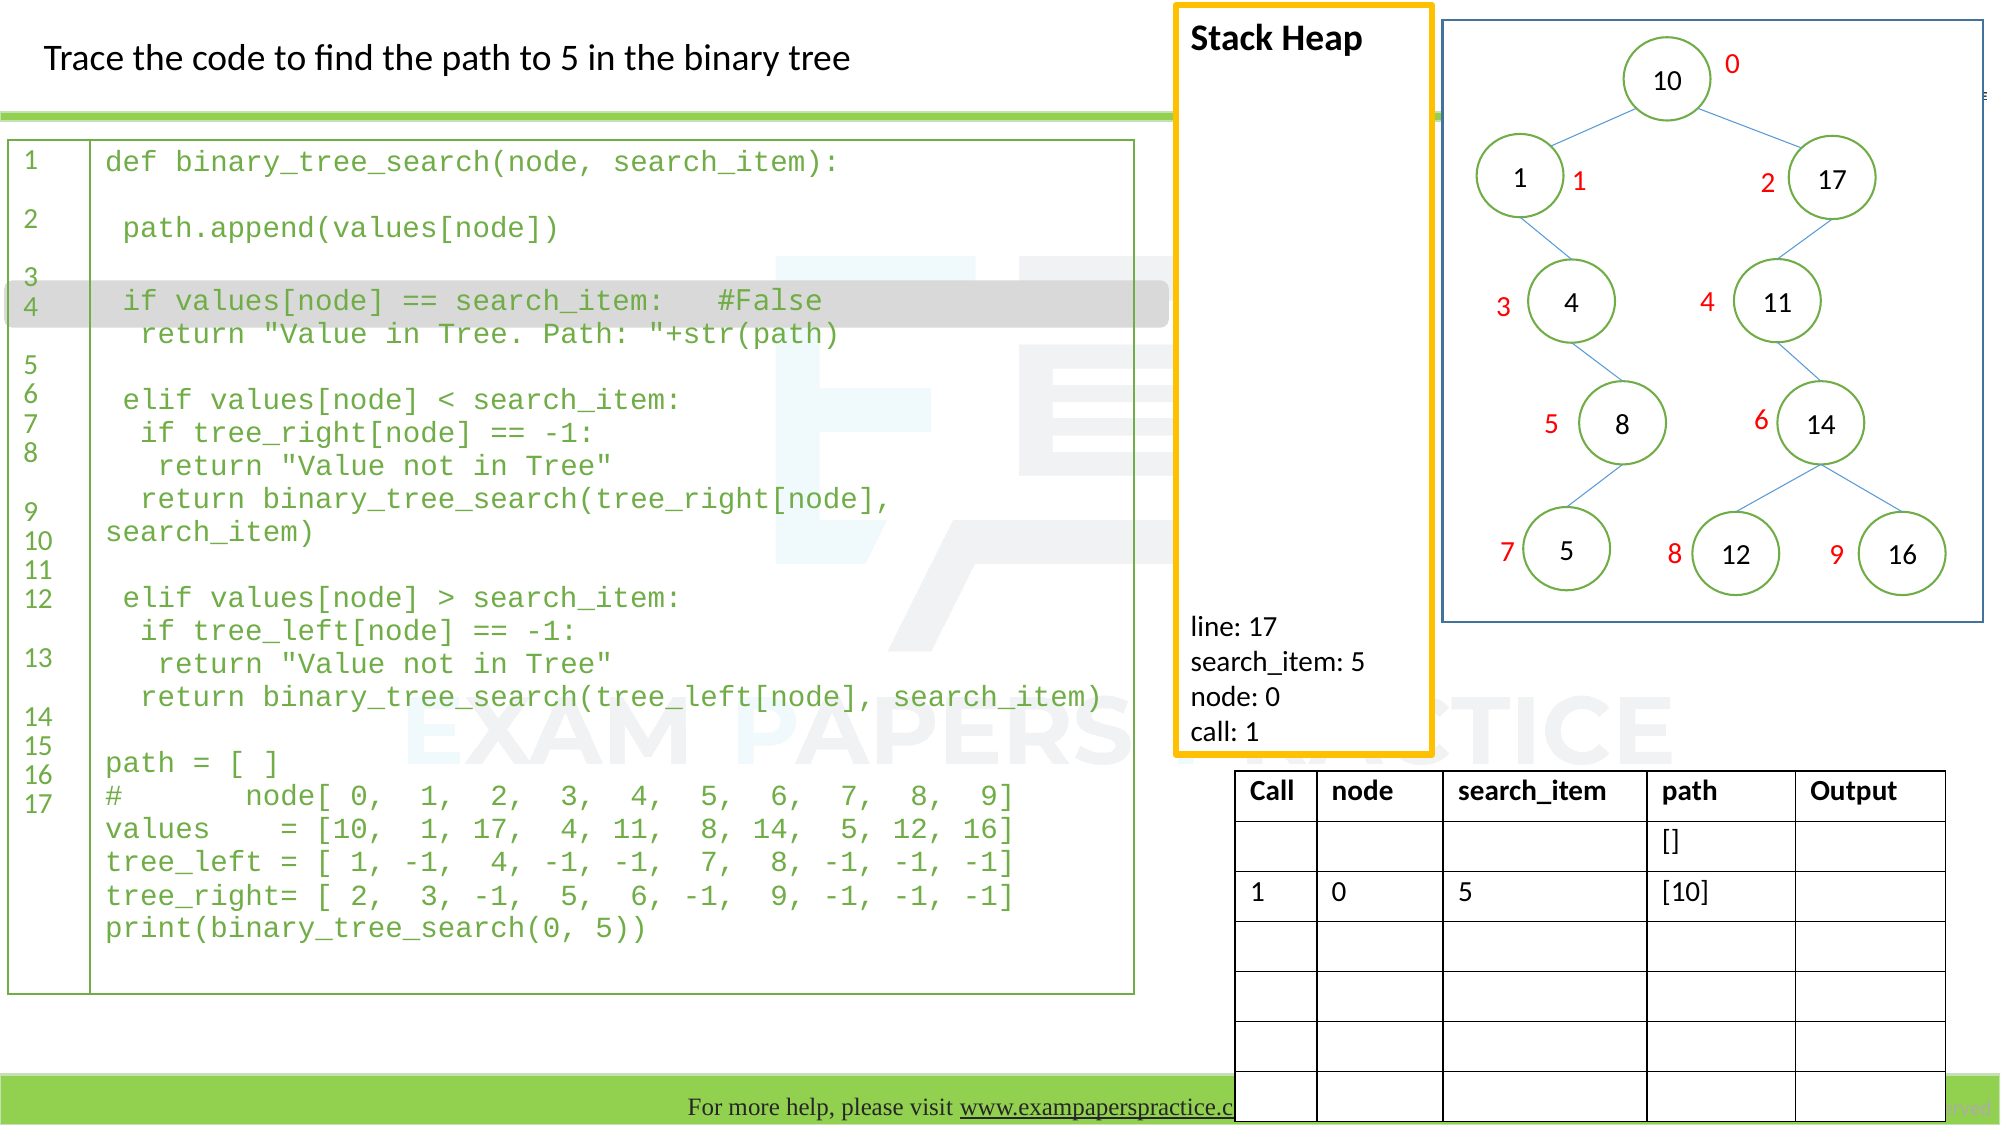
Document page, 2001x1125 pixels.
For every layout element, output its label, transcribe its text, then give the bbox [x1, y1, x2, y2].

table_cell [1796, 1022, 1945, 1071]
table_cell [1444, 922, 1646, 971]
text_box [1442, 20, 1984, 623]
text_box Stack Heap line: 17 search_item: 5 node: 0 call: 1 [1175, 5, 1432, 755]
table_header Call [1236, 772, 1316, 821]
table_cell [1236, 1022, 1316, 1071]
table_header search_item [1444, 772, 1646, 821]
text_box [1135, 280, 1169, 328]
table_cell [1444, 1072, 1646, 1121]
table_cell [1318, 922, 1442, 971]
table_cell [1648, 972, 1795, 1021]
table_cell [1648, 922, 1795, 971]
table_cell [] [1648, 822, 1795, 871]
table_header def binary_tree_search(node, search_item): path.append(values[node]) if values[node] == search_item: #False return "Value in Tree. Path: "+str(path) elif values[node] < search_item: if tree_right[node] == -1: return "Value not in Tree" return binary_tree_search(tree_right[node], search_item) elif values[node] > search_item: if tree_left[node] == -1: return "Value not in Tree" return binary_tree_search(tree_left[node], search_item) path = [ ] # node[ 0, 1, 2, 3, 4, 5, 6, 7, 8, 9] values = [10, 1, 17, 4, 11, 8, 14, 5, 12, 16] tree_left = [ 1, -1, 4, -1, -1, 7, 8, -1, -1, -1] tree_right= [ 2, 3, -1, 5, 6, -1, 9, -1, -1, -1] print(binary_tree_search(0, 5)) [91, 141, 1133, 993]
table_cell [1236, 1072, 1316, 1121]
table_cell [1648, 1072, 1795, 1121]
table_cell [1796, 822, 1945, 871]
table_header path [1648, 772, 1795, 821]
table_cell [1796, 922, 1945, 971]
table_cell [1444, 822, 1646, 871]
table_cell [1318, 1022, 1442, 1071]
table_cell [1648, 1022, 1795, 1071]
table_cell [1796, 872, 1945, 921]
table_header node [1318, 772, 1442, 821]
table_cell 5 [1444, 872, 1646, 921]
text_box Trace the code to find the path to 5 in the binary tree [28, 25, 1072, 86]
table_cell 1 [1236, 872, 1316, 921]
table_header 1 2 3 4 5 6 7 8 9 10 11 12 13 14 15 16 17 [9, 141, 89, 993]
table_cell [10] [1648, 872, 1795, 921]
table_cell [1318, 1072, 1442, 1121]
table_header Output [1796, 772, 1945, 821]
table_cell [1318, 822, 1442, 871]
table_cell [1444, 972, 1646, 1021]
table_cell [1444, 1022, 1646, 1071]
table_cell [1236, 822, 1316, 871]
table_cell [1796, 972, 1945, 1021]
table_cell [1318, 972, 1442, 1021]
table_cell [1236, 972, 1316, 1021]
table_cell 0 [1318, 872, 1442, 921]
table_cell [1796, 1072, 1945, 1121]
table_cell [1236, 922, 1316, 971]
